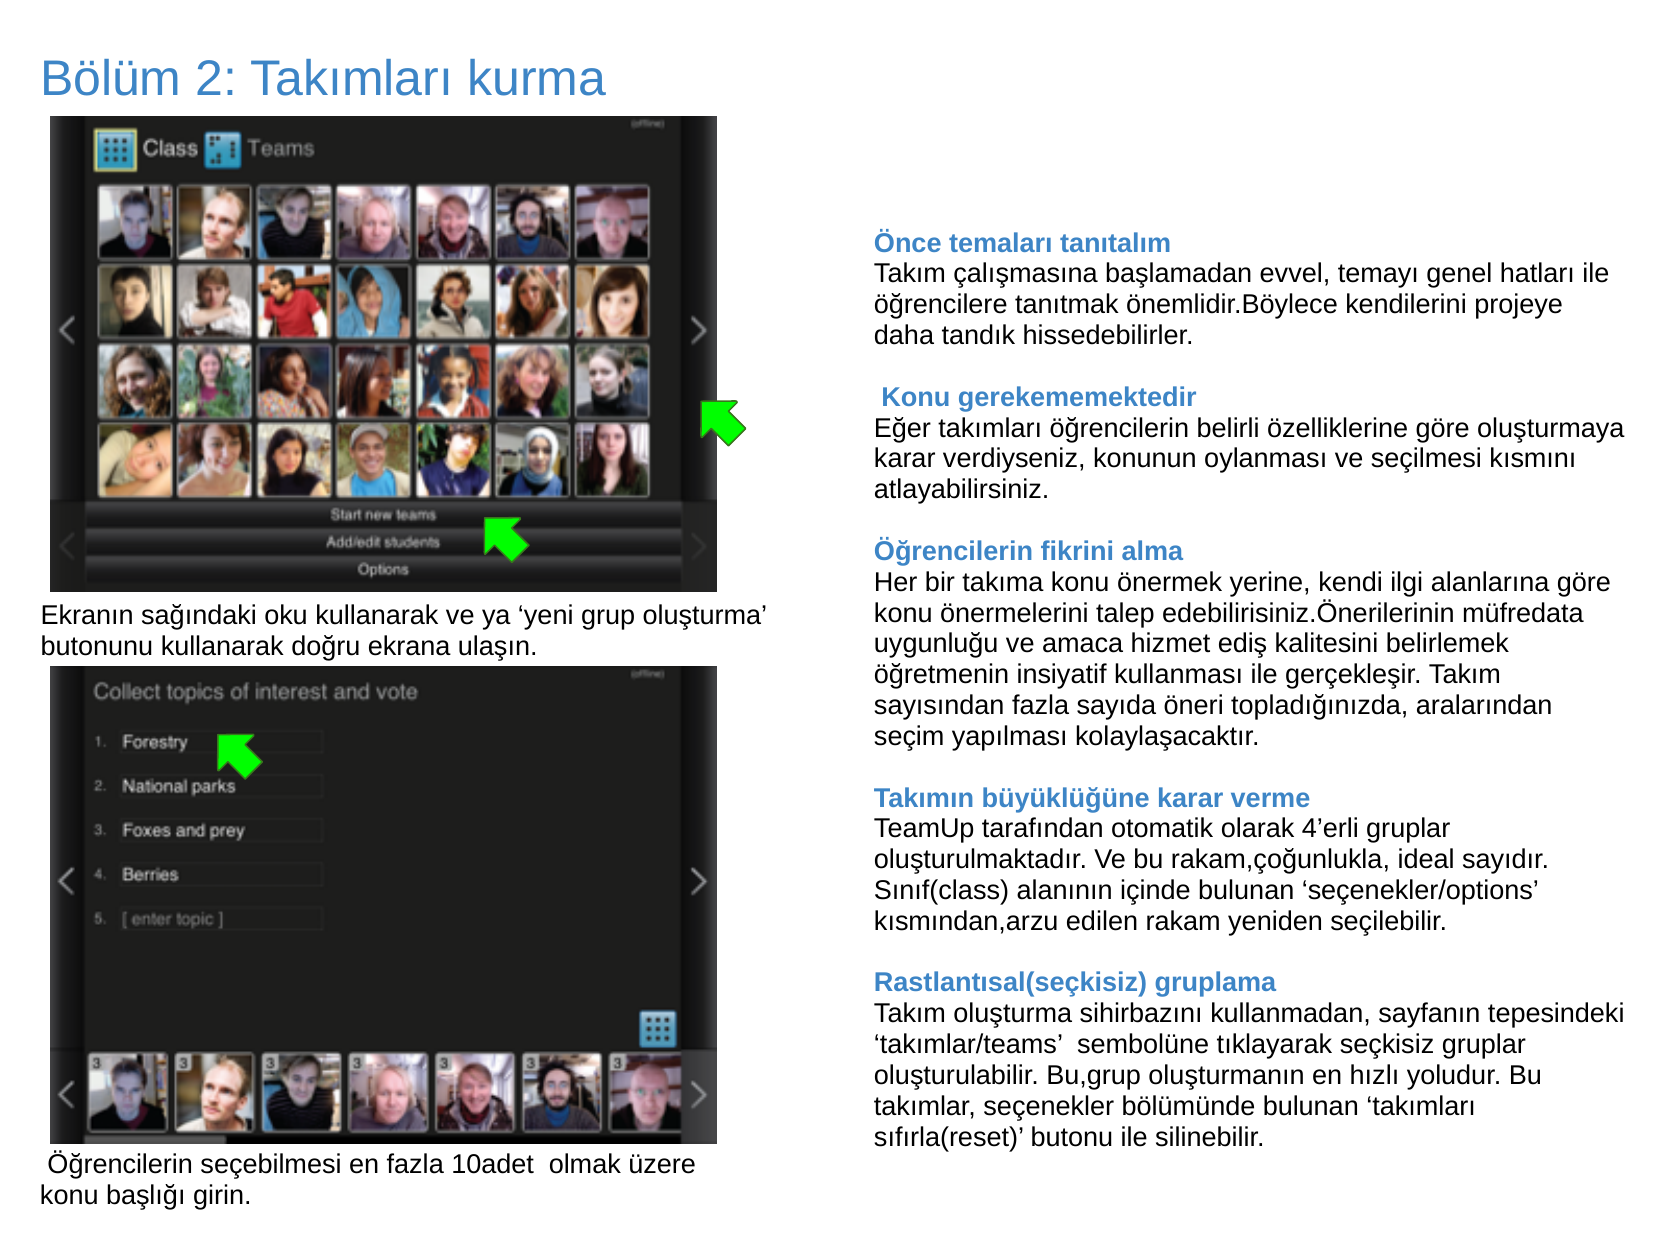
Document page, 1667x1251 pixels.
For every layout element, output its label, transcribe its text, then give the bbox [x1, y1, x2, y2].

list Önce temaları tanıtalım Takım çalışmasına başlamadan evvel, temayı genel hatları ile öğrencilere tanıtmak önemlidir.Böylece kendilerini projeye daha tandık hissedebilirler. Konu gerekememektedir Eğer takımları öğrencilerin belirli özelliklerine göre oluşturmaya karar verdiyseniz, konunun oylanması ve seçilmesi kısmını atlayabilirsiniz. Öğrencilerin fikrini alma Her bir takıma konu önermek yerine, kendi ilgi alanlarına göre konu önermelerini talep edebilirisiniz.Önerilerinin müfredata uygunluğu ve amaca hizmet ediş kalitesini belirlemek öğretmenin insiyatif kullanması ile gerçekleşir. Takım sayısından fazla sayıda öneri topladığınızda, aralarından seçim yapılması kolaylaşacaktır. Takımın büyüklüğüne karar verme TeamUp tarafından otomatik olarak 4’erli gruplar oluşturulmaktadır. Ve bu rakam,çoğunlukla, ideal sayıdır. Sınıf(class) alanının içinde bulunan ‘seçenekler/options’ kısmından,arzu edilen rakam yeniden seçilebilir. Rastlantısal(seçkisiz) gruplama Takım oluşturma sihirbazını kullanmadan, sayfanın tepesindeki ‘takımlar/teams’ sembolüne tıklayarak seçkisiz gruplar oluşturulabilir. Bu,grup oluşturmanın en hızlı yoludur. Bu takımlar, seçenekler bölümünde bulunan ‘takımları sıfırla(reset)’ butonu ile silinebilir. [873, 116, 1628, 1212]
title Bölüm 2: Takımları kurma [40, 49, 983, 125]
picture [49, 666, 717, 1144]
list Ekranın sağındaki oku kullanarak ve ya ‘yeni grup oluşturma’ butonunu kullanarak doğru ekrana ulaşın. [40, 599, 790, 710]
text_box Öğrencilerin seçebilmesi en fazla 10adet olmak üzere konu başlığı girin. [40, 1148, 714, 1211]
picture [49, 116, 717, 592]
text_box [722, 400, 746, 446]
